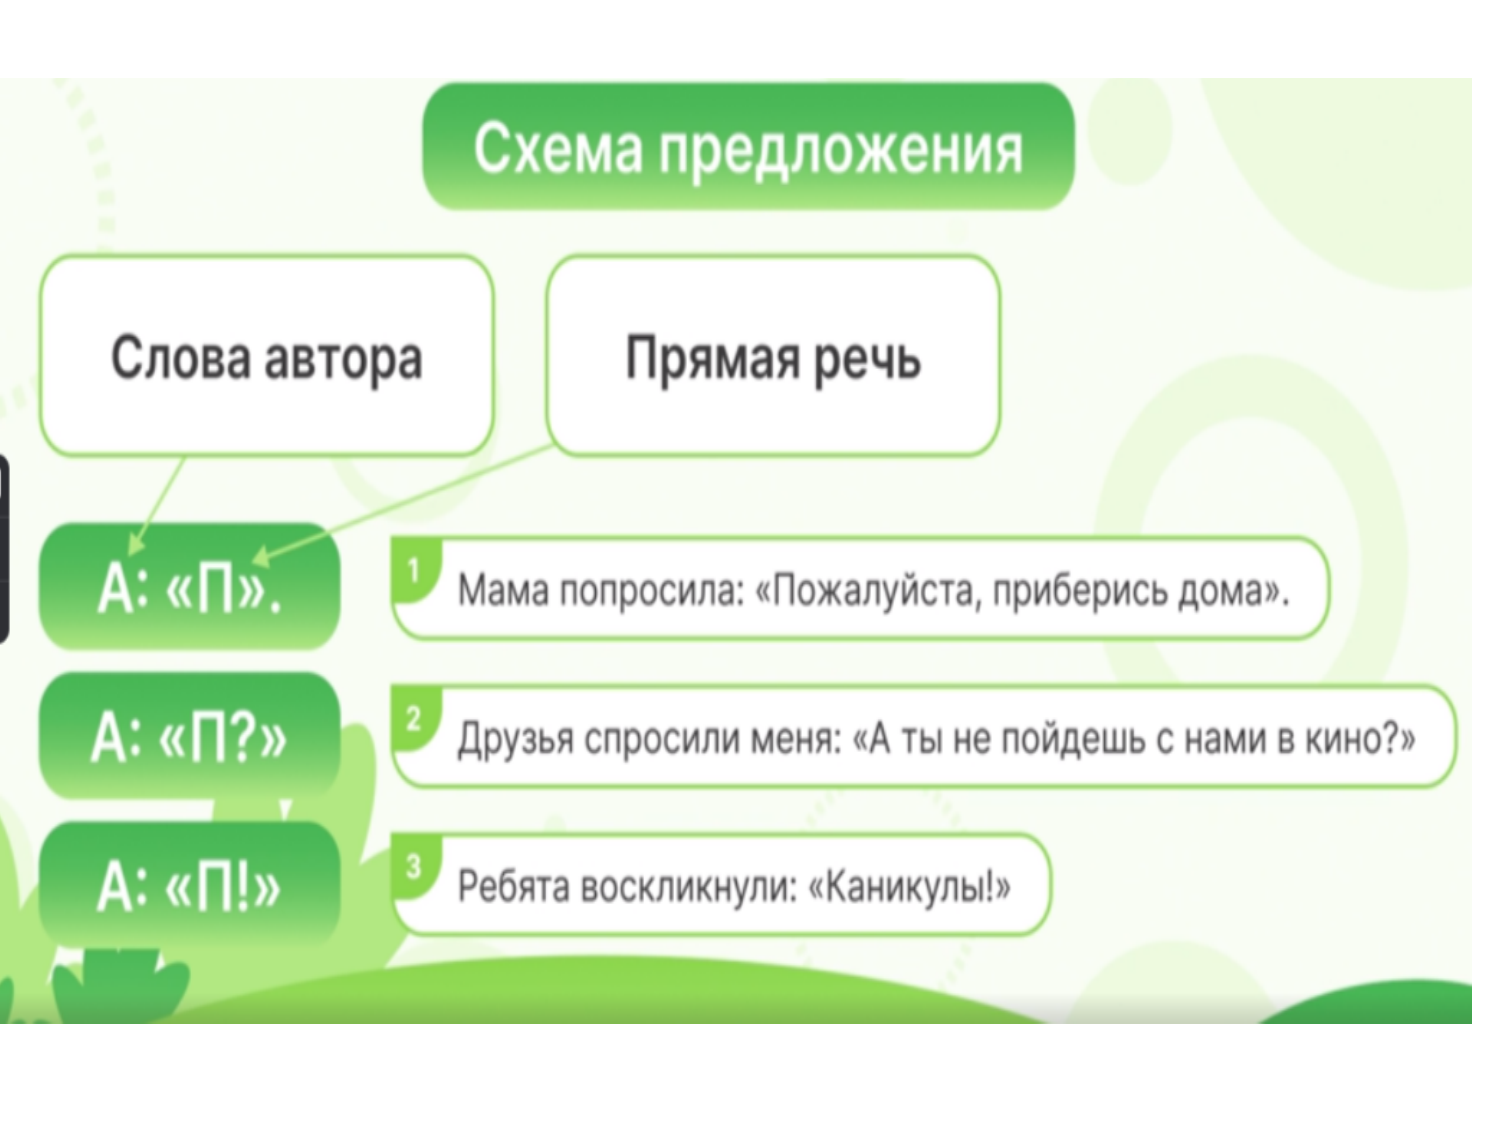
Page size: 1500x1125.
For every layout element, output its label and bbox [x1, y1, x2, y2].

picture [0, 77, 1473, 1024]
